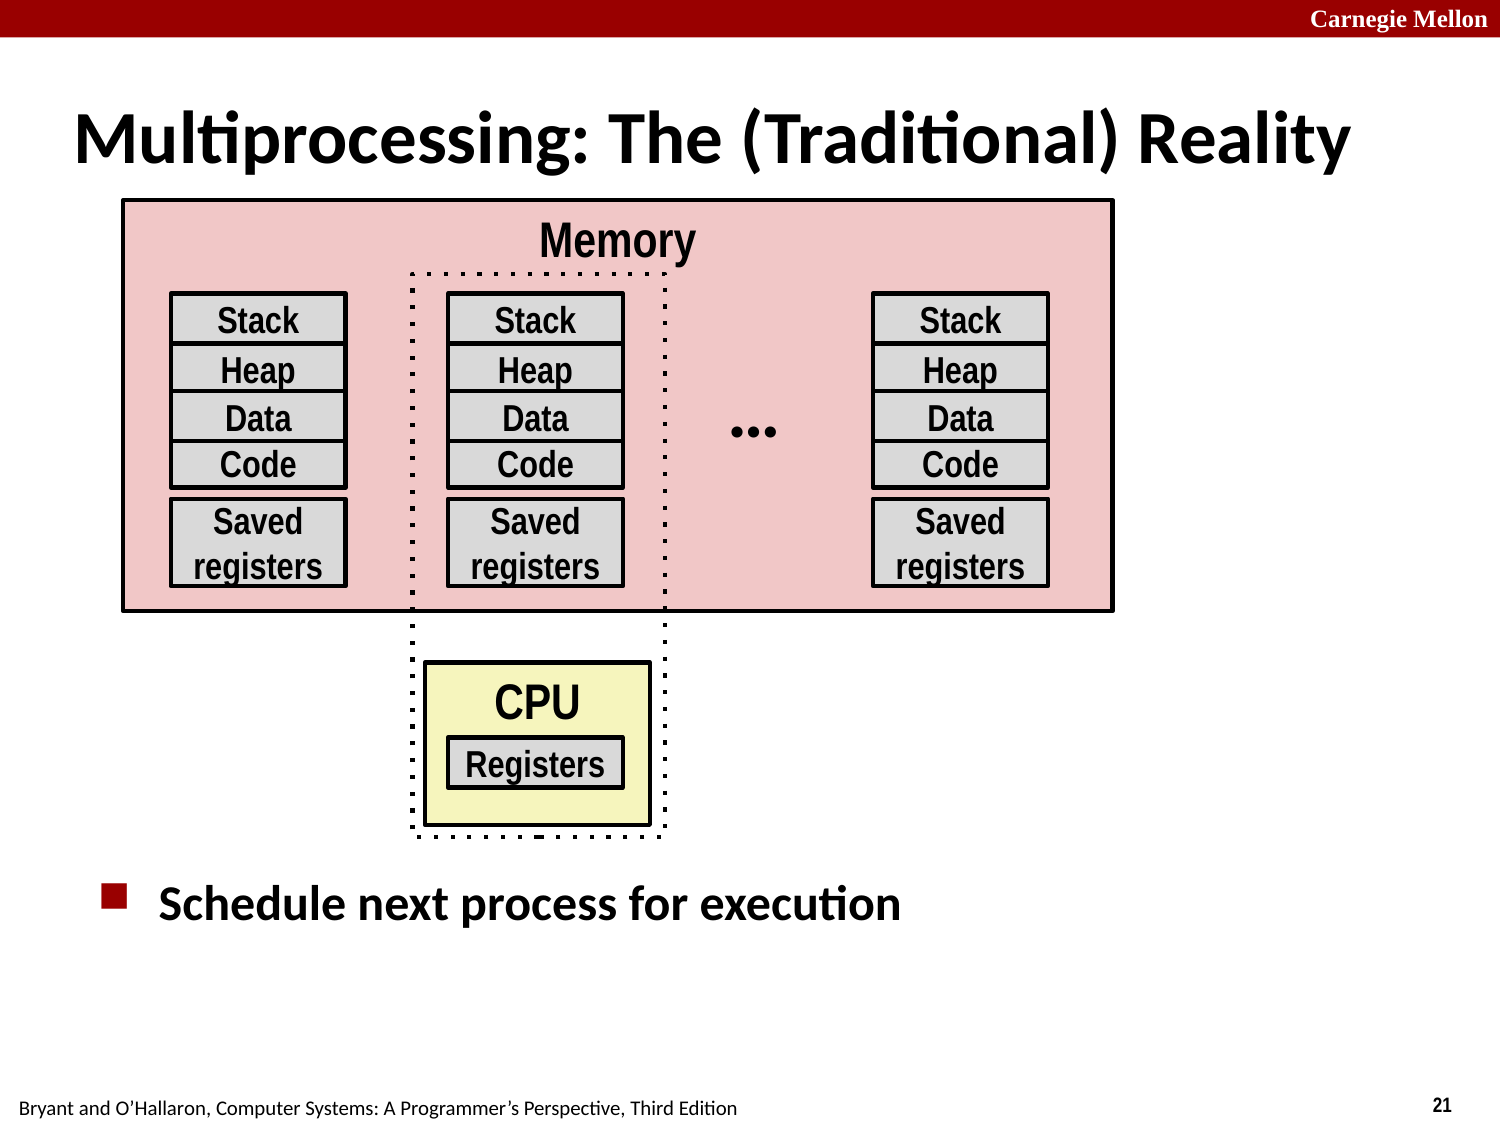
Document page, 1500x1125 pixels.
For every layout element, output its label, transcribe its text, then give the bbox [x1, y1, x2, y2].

text_box Heap [170, 343, 346, 390]
text_box Heap [872, 343, 1048, 390]
text_box Stack [447, 293, 623, 343]
text_box Code [447, 441, 623, 488]
text_box Saved registers [872, 498, 1048, 587]
text_box Saved registers [170, 498, 346, 587]
text_box Saved registers [447, 498, 623, 587]
text_box Code [170, 441, 346, 488]
text_box … [712, 355, 796, 460]
text_box Data [447, 390, 623, 441]
text_box Data [872, 390, 1048, 441]
text_box Data [170, 390, 346, 441]
text_box [412, 273, 665, 838]
text_box Heap [447, 343, 623, 390]
text_box Stack [872, 293, 1048, 343]
text_box Stack [170, 293, 346, 343]
text_box Memory [123, 199, 1113, 612]
title Multiprocessing: The (Traditional) Reality [58, 71, 1451, 197]
text_box Code [872, 441, 1048, 488]
list Schedule next process for execution [87, 862, 1488, 951]
